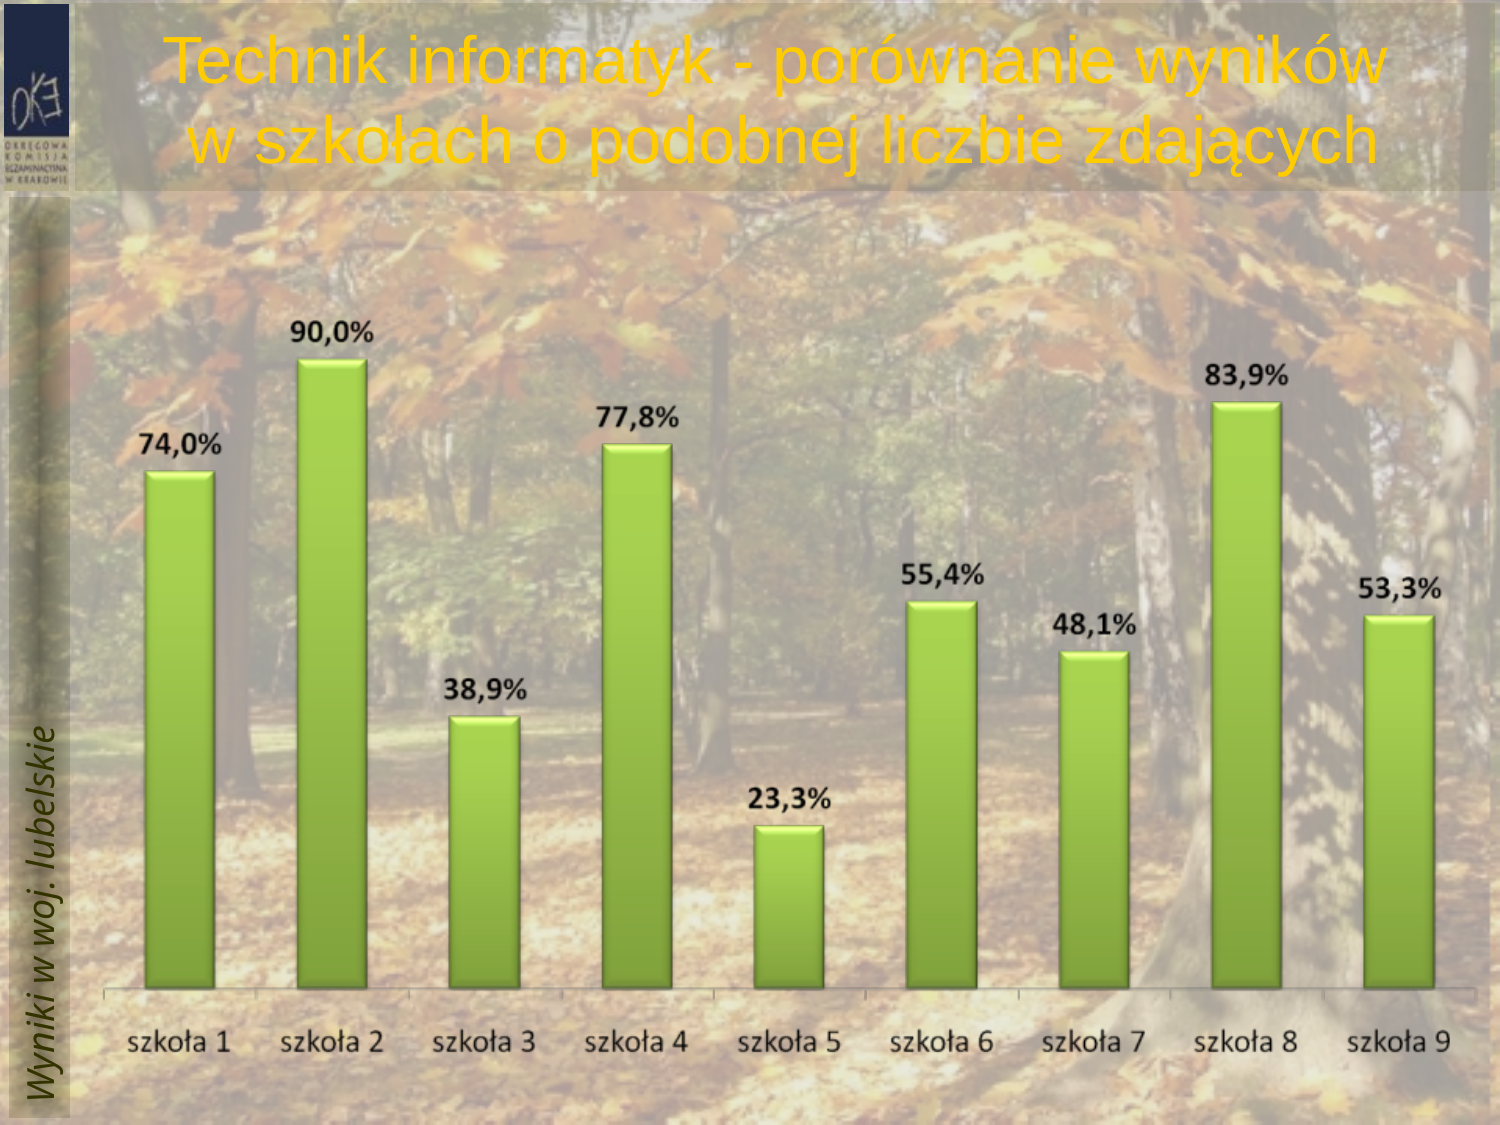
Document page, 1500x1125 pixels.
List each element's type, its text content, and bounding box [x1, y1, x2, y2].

title Technik informatyk - porównanie wyników w szkołach o podobnej liczbie zdających [74, 3, 1495, 192]
text_box Wyniki w woj. lubelskie [9, 197, 70, 1118]
picture [80, 196, 1500, 1085]
